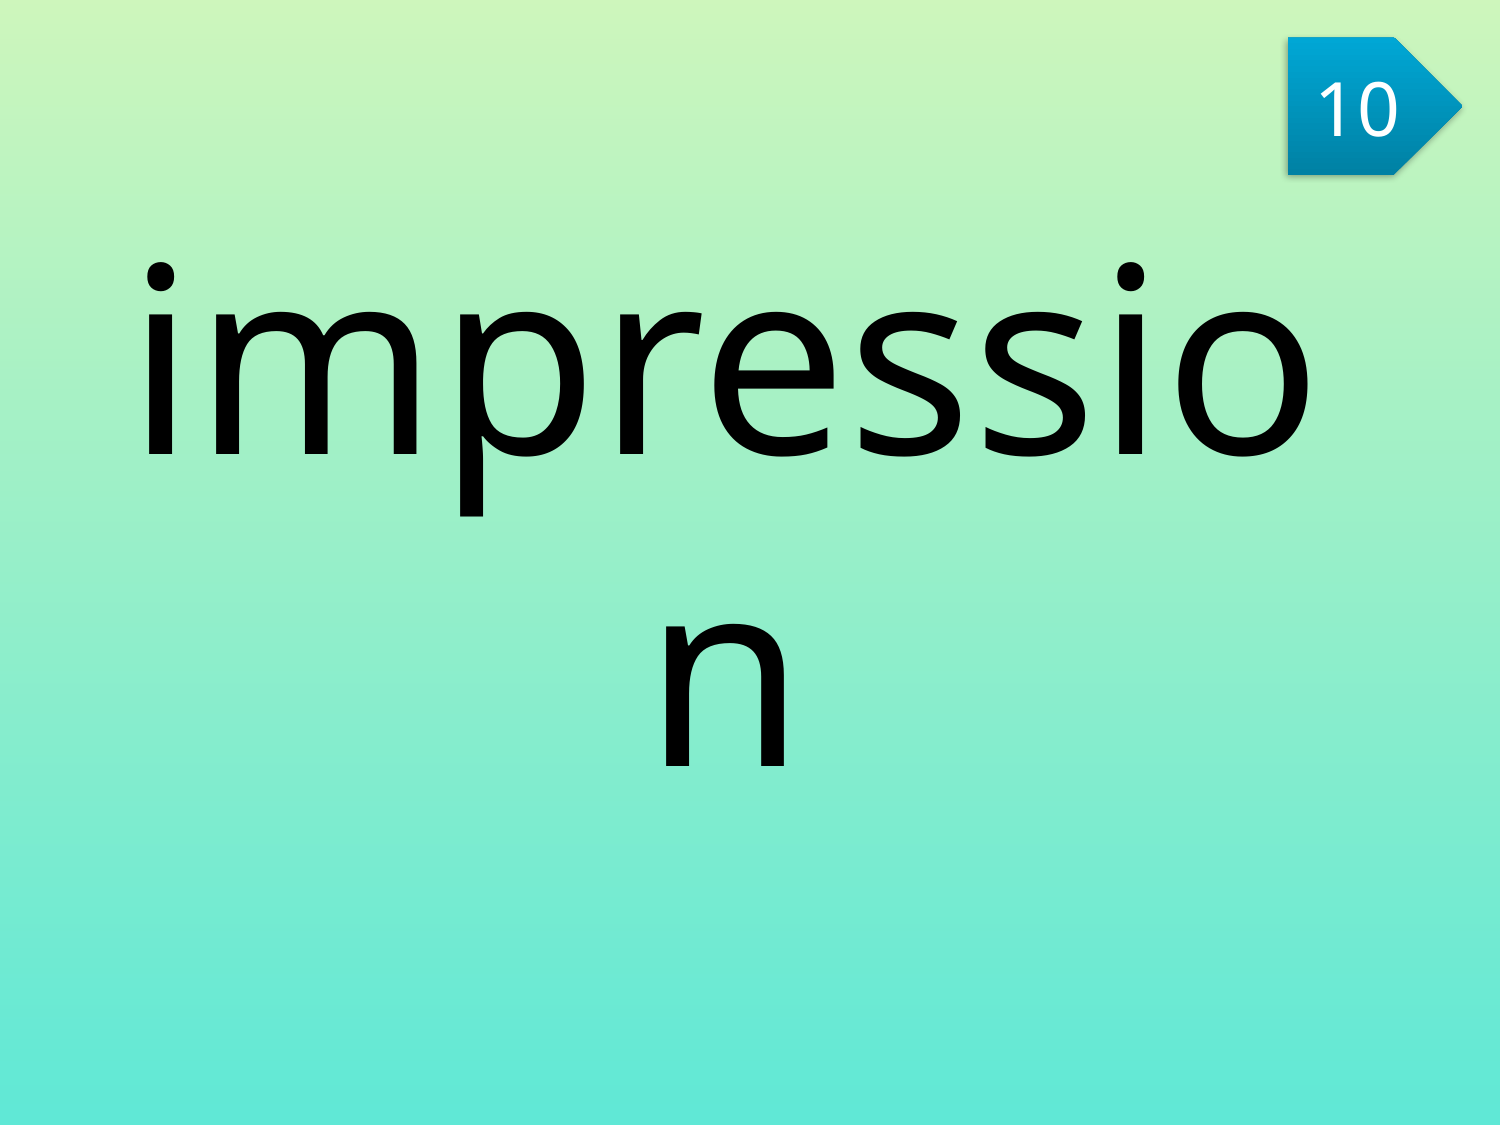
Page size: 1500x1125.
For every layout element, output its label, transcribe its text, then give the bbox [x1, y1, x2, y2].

title impression [50, 412, 1400, 600]
text_box 10 [1287, 37, 1463, 175]
